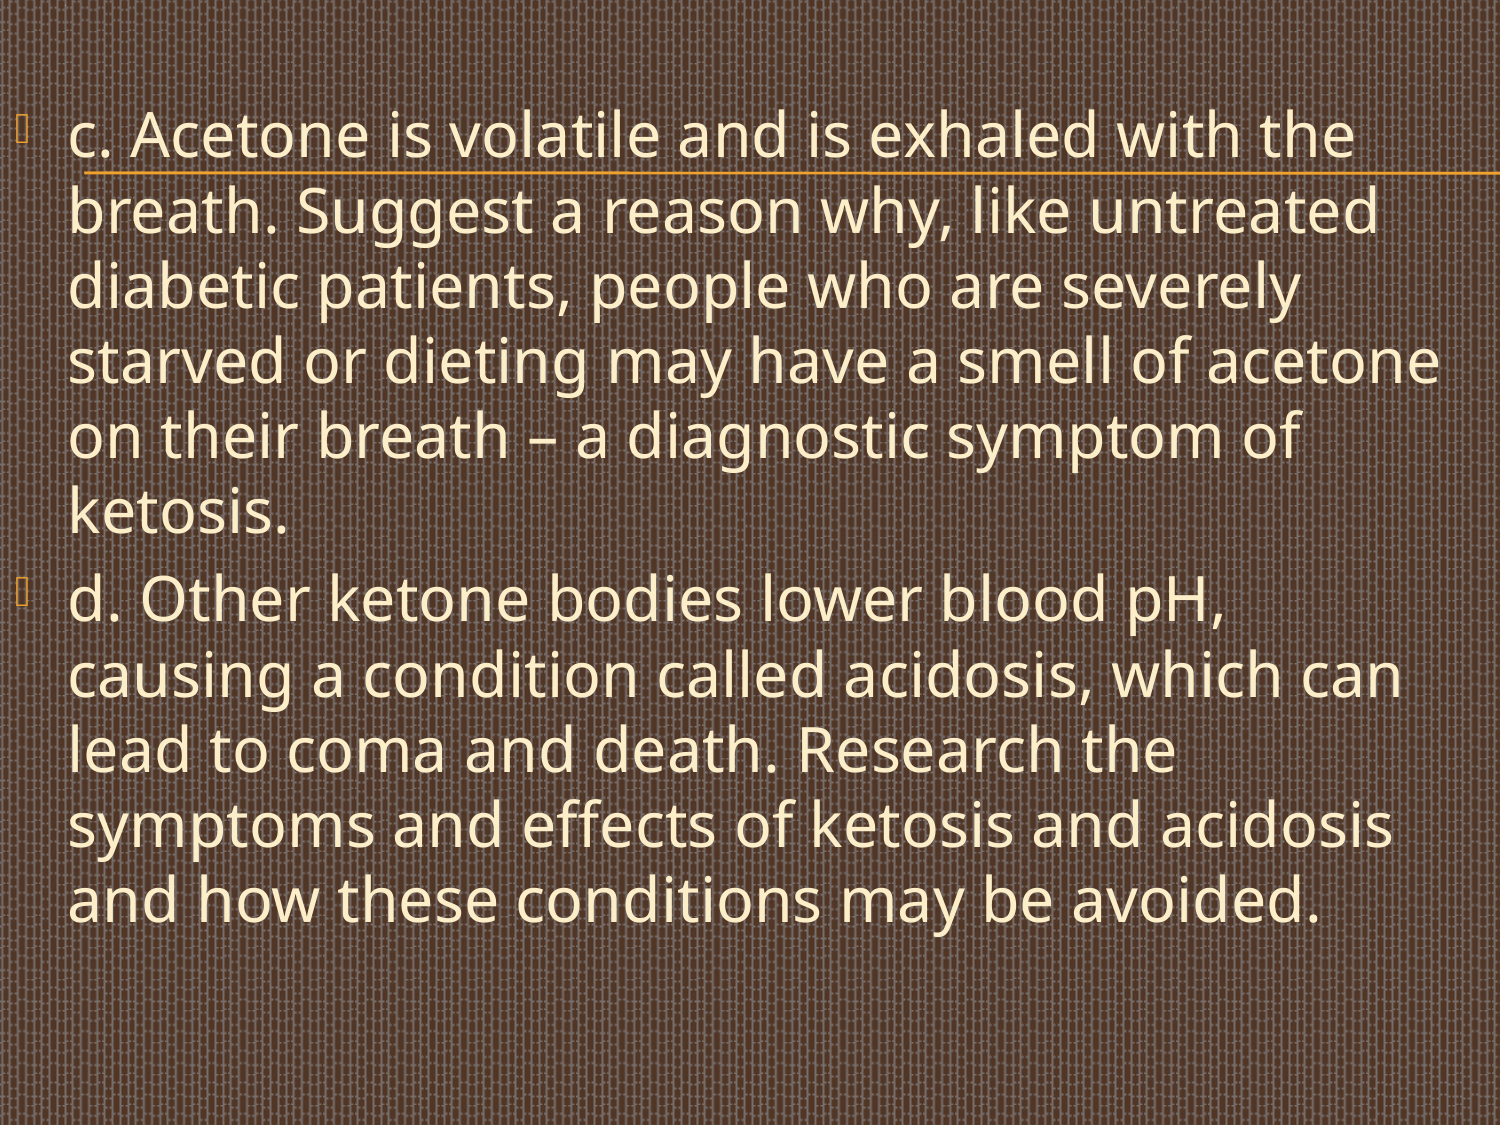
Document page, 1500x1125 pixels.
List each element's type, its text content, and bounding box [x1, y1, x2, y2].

list c. Acetone is volatile and is exhaled with the breath. Suggest a reason why, like untreated diabetic patients, people who are severely starved or dieting may have a smell of acetone on their breath – a diagnostic symptom of ketosis. d. Other ketone bodies lower blood pH, causing a condition called acidosis, which can lead to coma and death. Research the symptoms and effects of ketosis and acidosis and how these conditions may be avoided. [0, 0, 1475, 1125]
